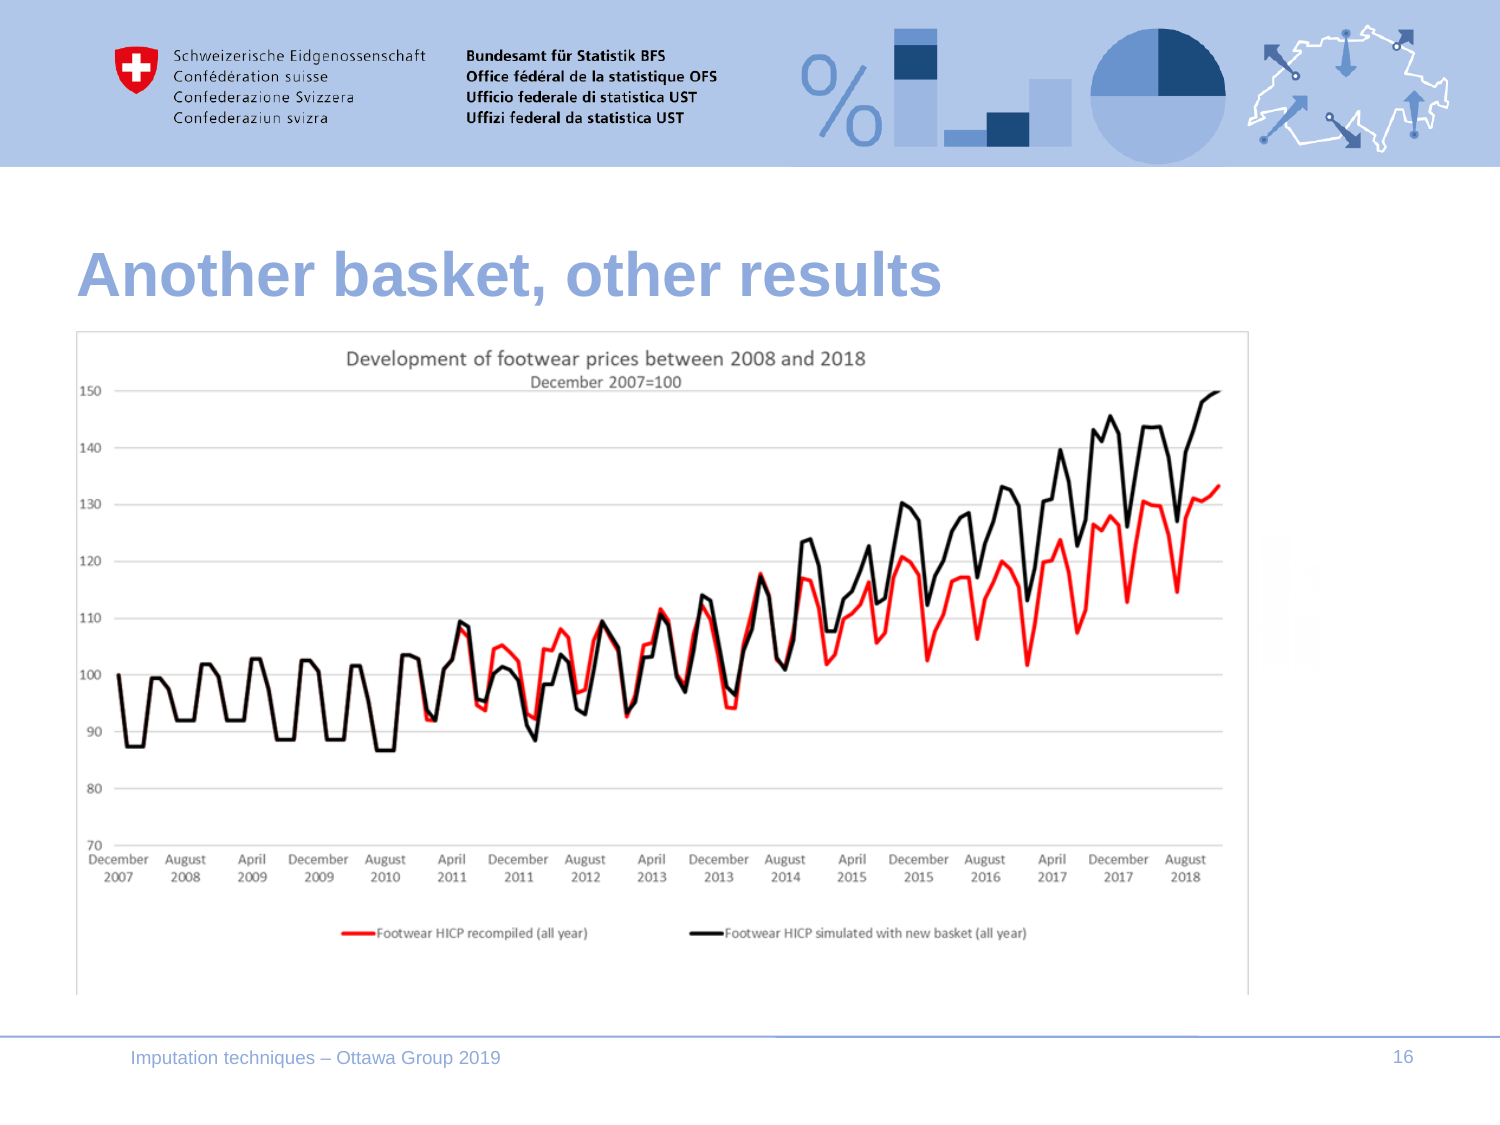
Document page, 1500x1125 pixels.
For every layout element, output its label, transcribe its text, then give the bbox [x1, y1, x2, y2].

title Another basket, other results [76, 233, 1414, 310]
picture [76, 331, 1323, 995]
picture [0, 0, 1500, 167]
